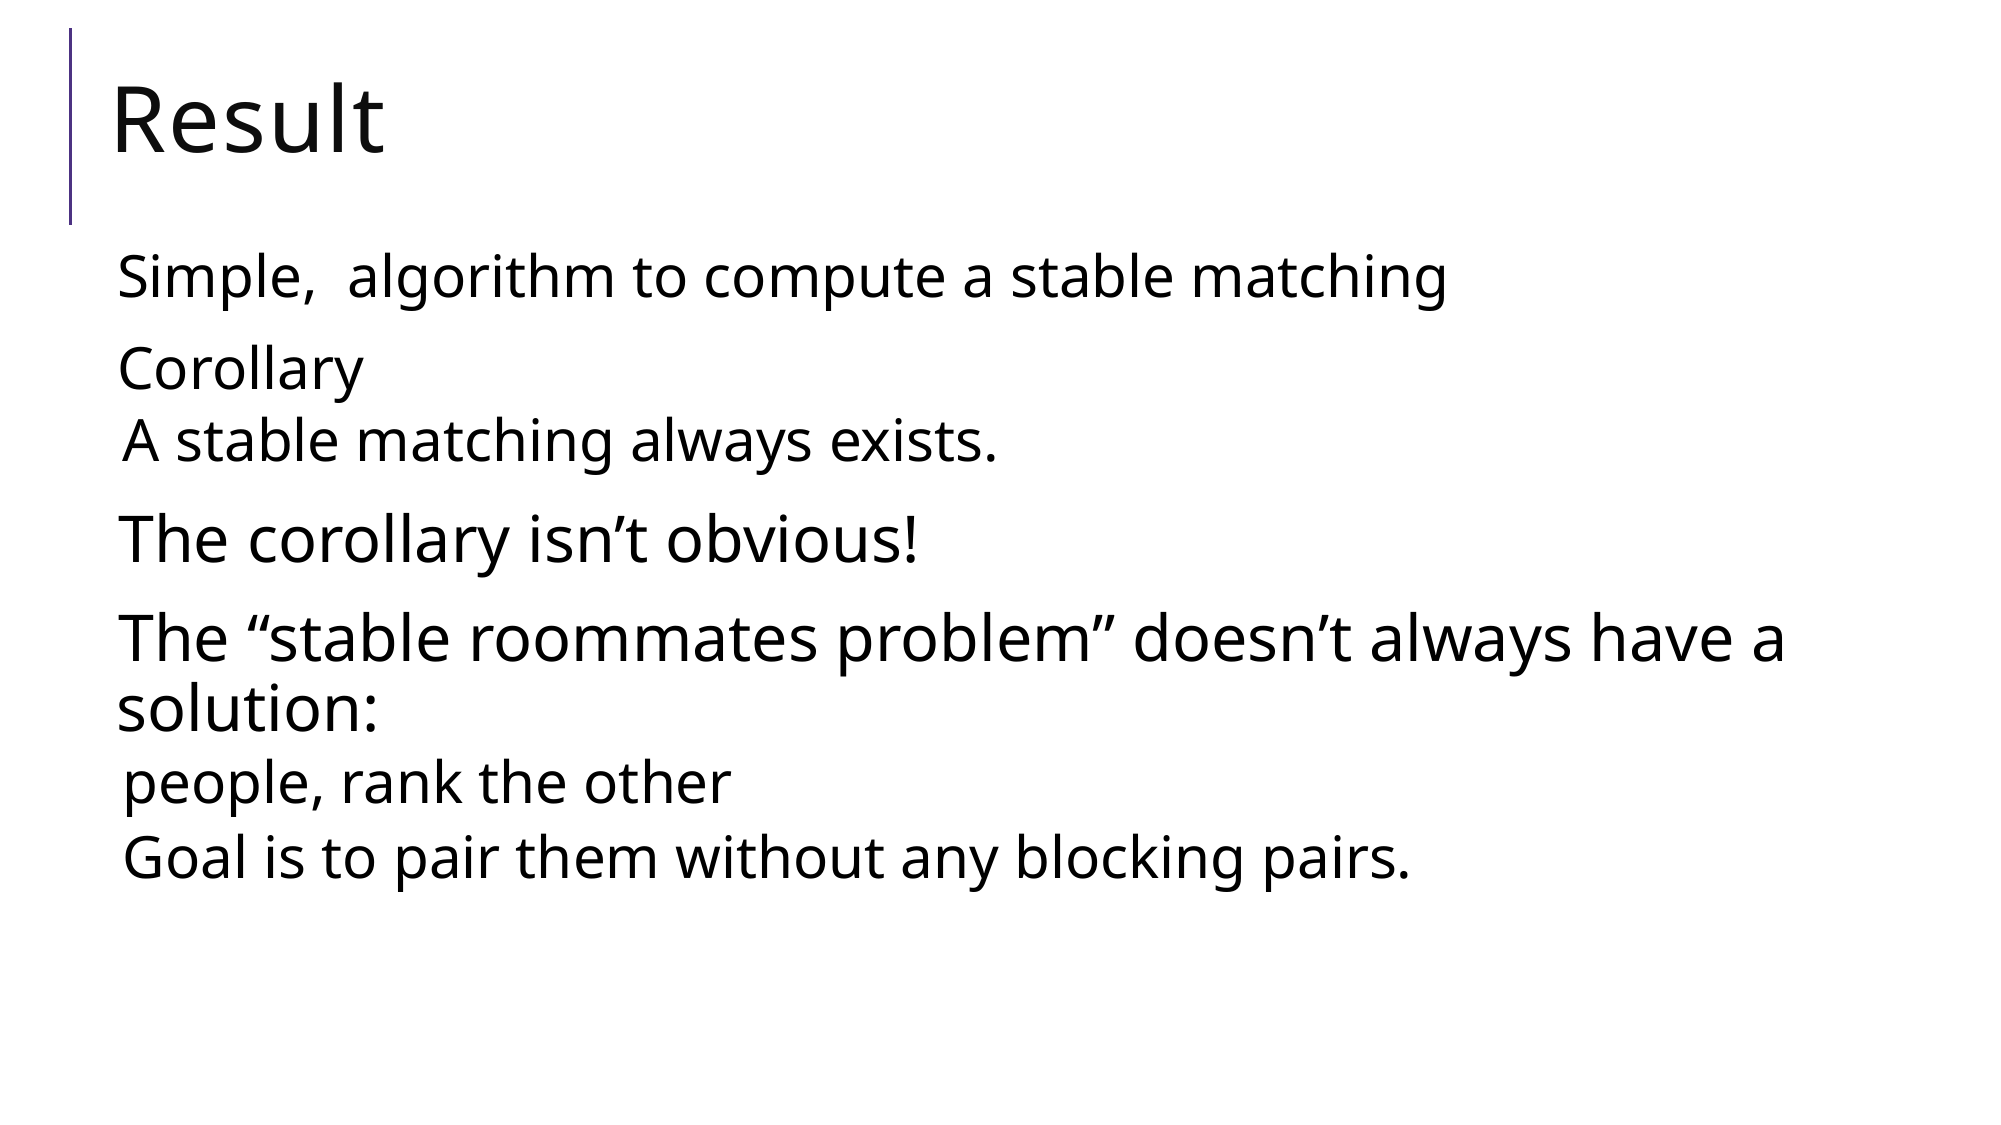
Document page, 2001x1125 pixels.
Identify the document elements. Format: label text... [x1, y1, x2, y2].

title Result [94, 43, 1930, 210]
